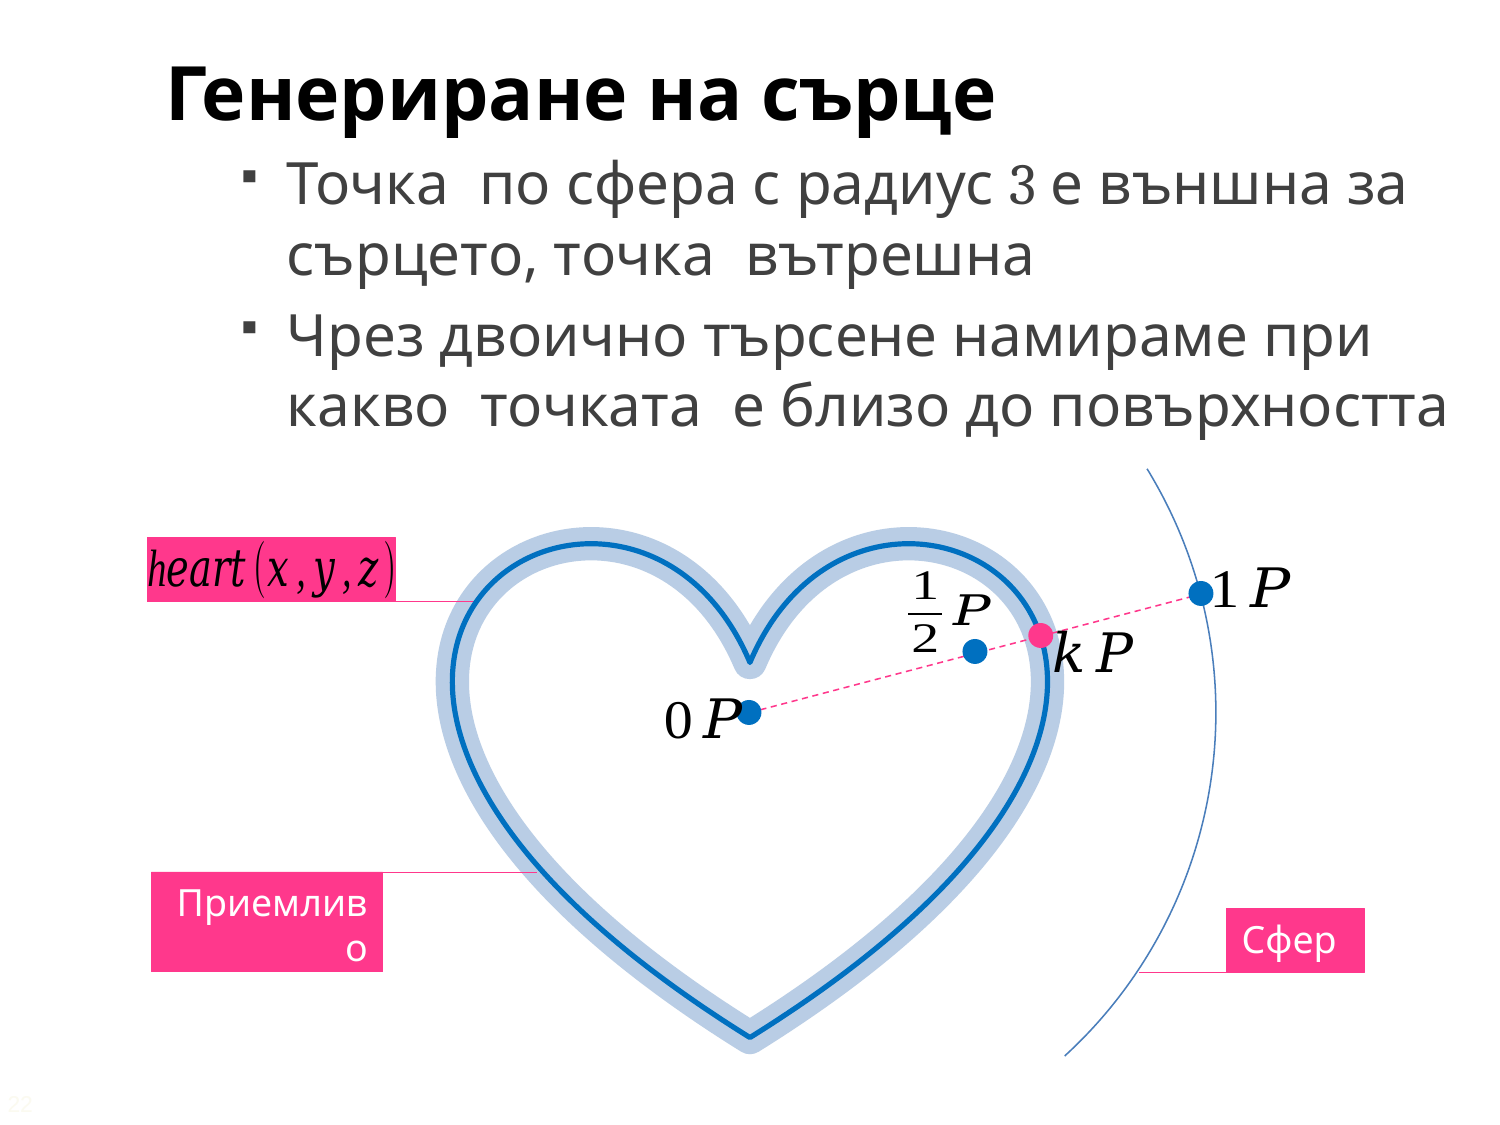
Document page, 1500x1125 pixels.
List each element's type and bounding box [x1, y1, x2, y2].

text_box [990, 468, 1198, 592]
text_box [151, 871, 538, 973]
text_box [1186, 578, 1216, 608]
text_box [735, 698, 761, 728]
text_box [749, 593, 1202, 713]
text_box [450, 541, 1046, 1040]
text_box [147, 537, 476, 602]
text_box [927, 608, 1217, 1057]
text_box [1138, 908, 1365, 973]
